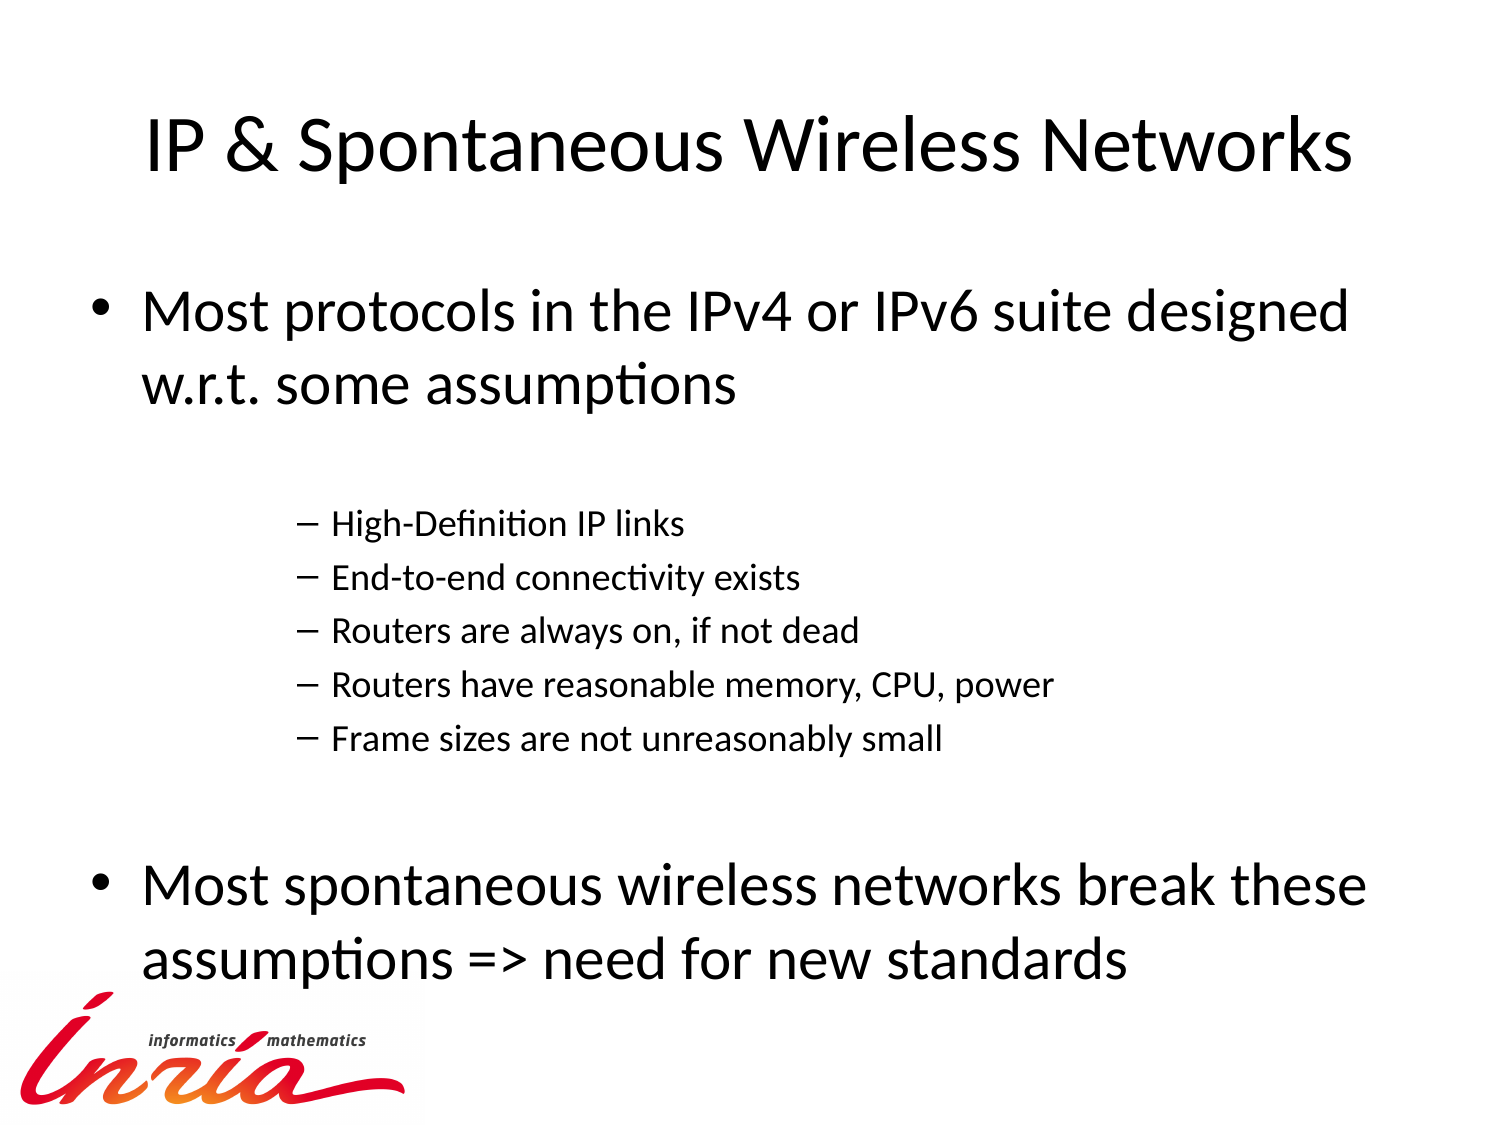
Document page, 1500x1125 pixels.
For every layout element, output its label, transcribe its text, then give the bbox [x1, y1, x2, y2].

picture [0, 971, 425, 1125]
title IP & Spontaneous Wireless Networks [75, 45, 1425, 233]
list Most protocols in the IPv4 or IPv6 suite designed w.r.t. some assumptions High-Definition IP links End-to-end connectivity exists Routers are always on, if not dead Routers have reasonable memory, CPU, power Frame sizes are not unreasonably small Most spontaneous wireless networks break these assumptions => need for new standards [75, 262, 1425, 1005]
